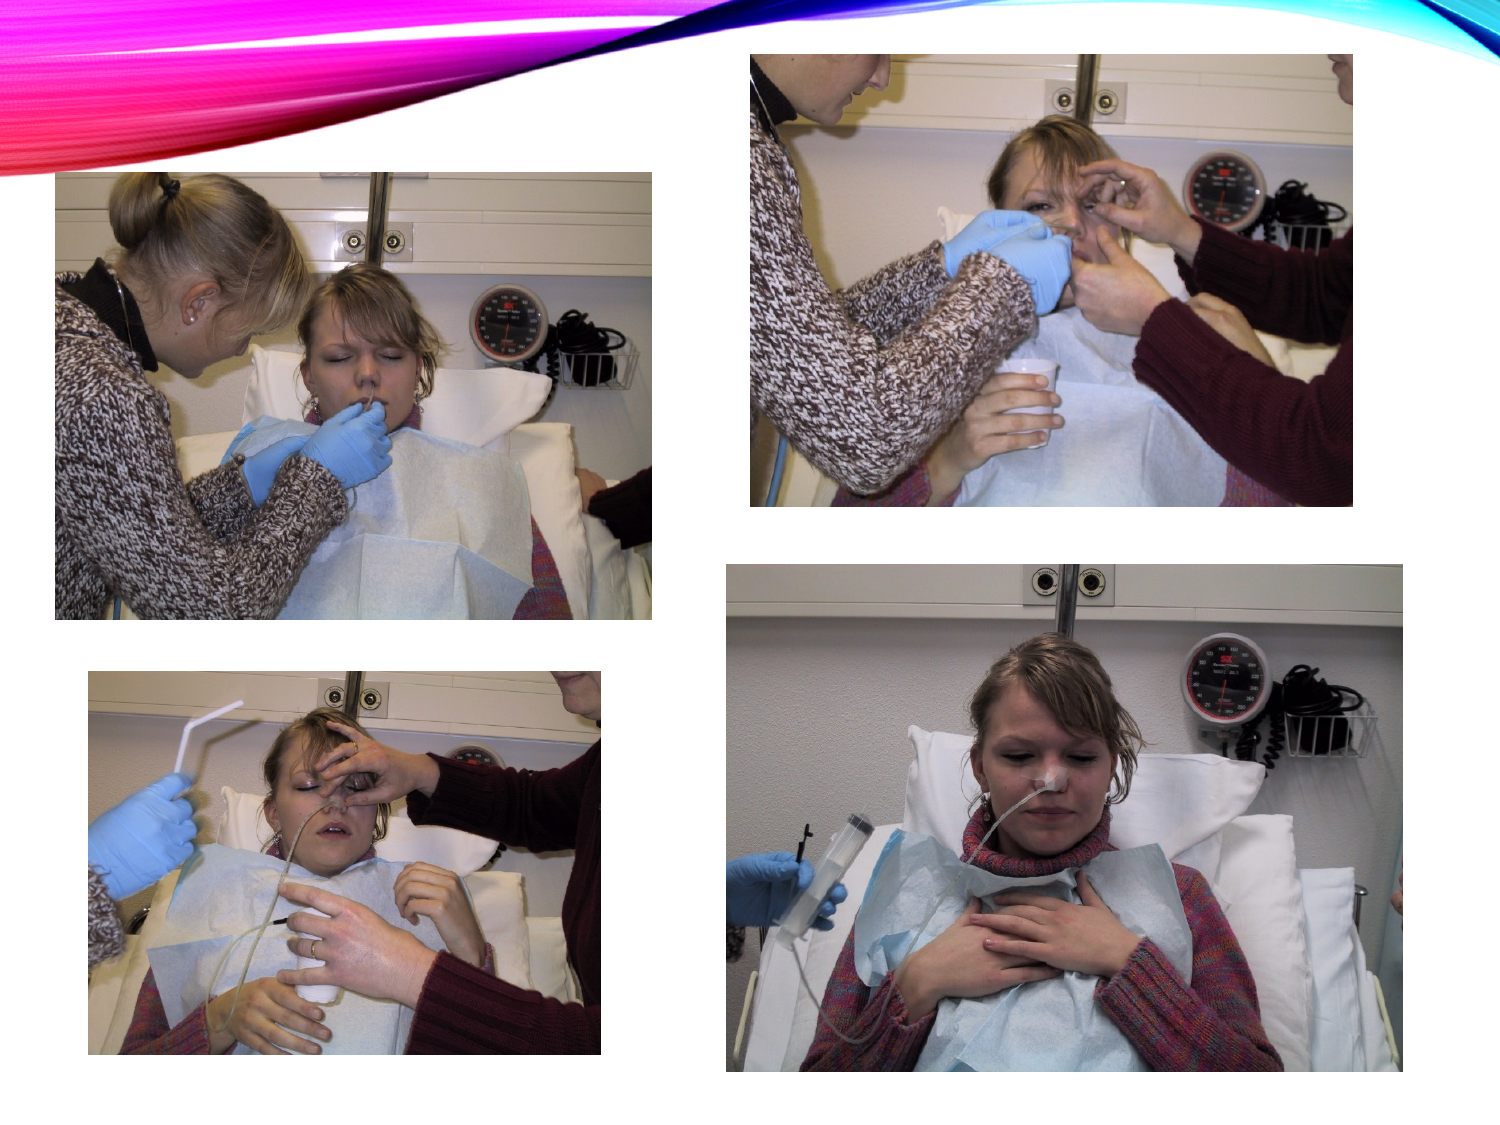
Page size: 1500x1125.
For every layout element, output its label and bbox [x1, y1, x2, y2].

picture [88, 670, 601, 1056]
picture [0, 0, 1500, 507]
picture [725, 564, 1403, 1072]
list [54, 172, 652, 621]
